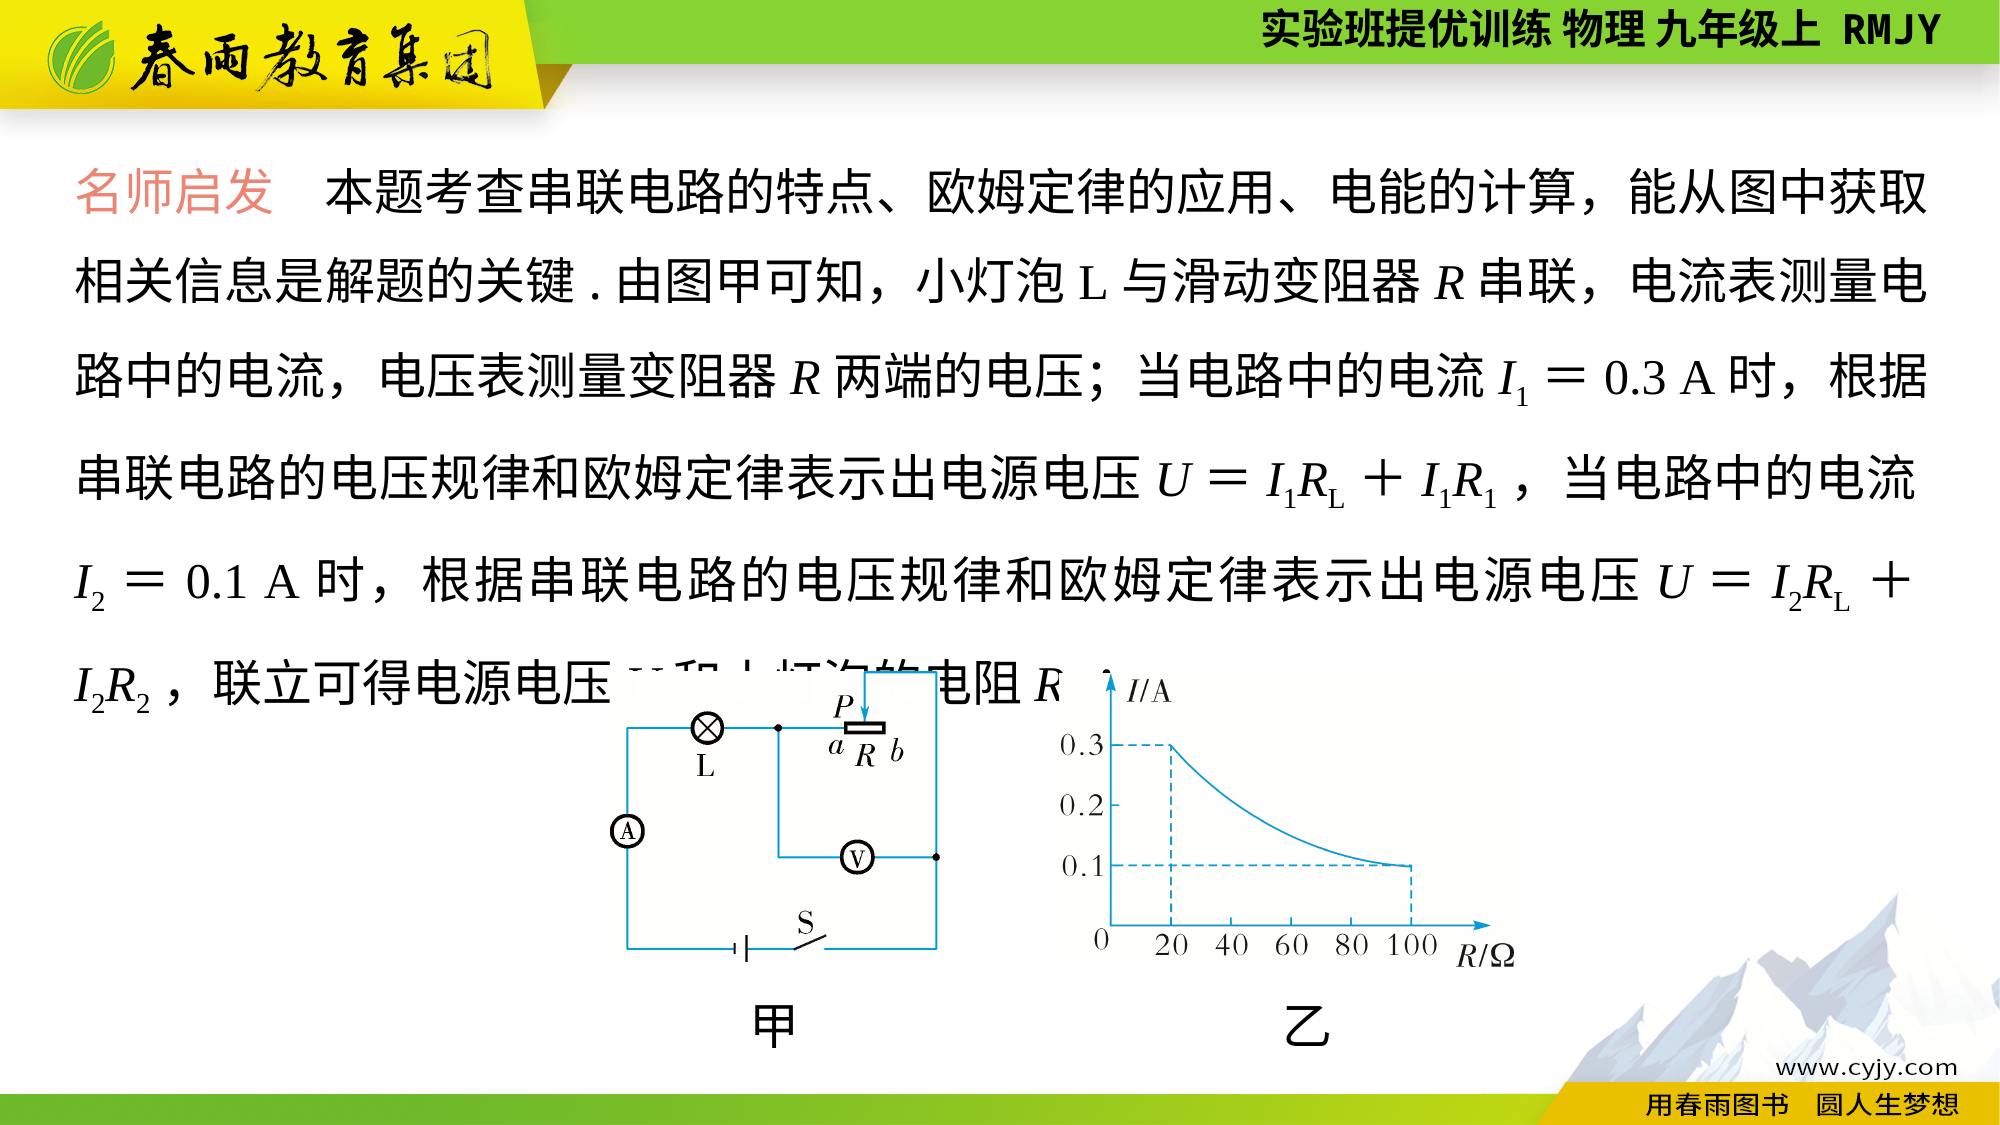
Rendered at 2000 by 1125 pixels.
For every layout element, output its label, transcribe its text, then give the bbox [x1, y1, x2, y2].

list 名师启发 本题考查串联电路的特点、欧姆定律的应用、电能的计算，能从图中获取相关信息是解题的关键.由图甲可知，小灯泡L与滑动变阻器R串联，电流表测量电路中的电流，电压表测量变阻器R两端的电压；当电路中的电流I1＝0.3 A时，根据串联电路的电压规律和欧姆定律表示出电源电压U＝I1RL＋I1R1，当电路中的电流I2＝0.1 A时，根据串联电路的电压规律和欧姆定律表示出电源电压U＝I2RL＋I2R2，联立可得电源电压U和小灯泡的电阻RL； [59, 122, 1944, 672]
text_box 甲 [735, 971, 815, 1063]
text_box 乙 [1267, 975, 1348, 1063]
picture [0, 0, 2000, 1125]
